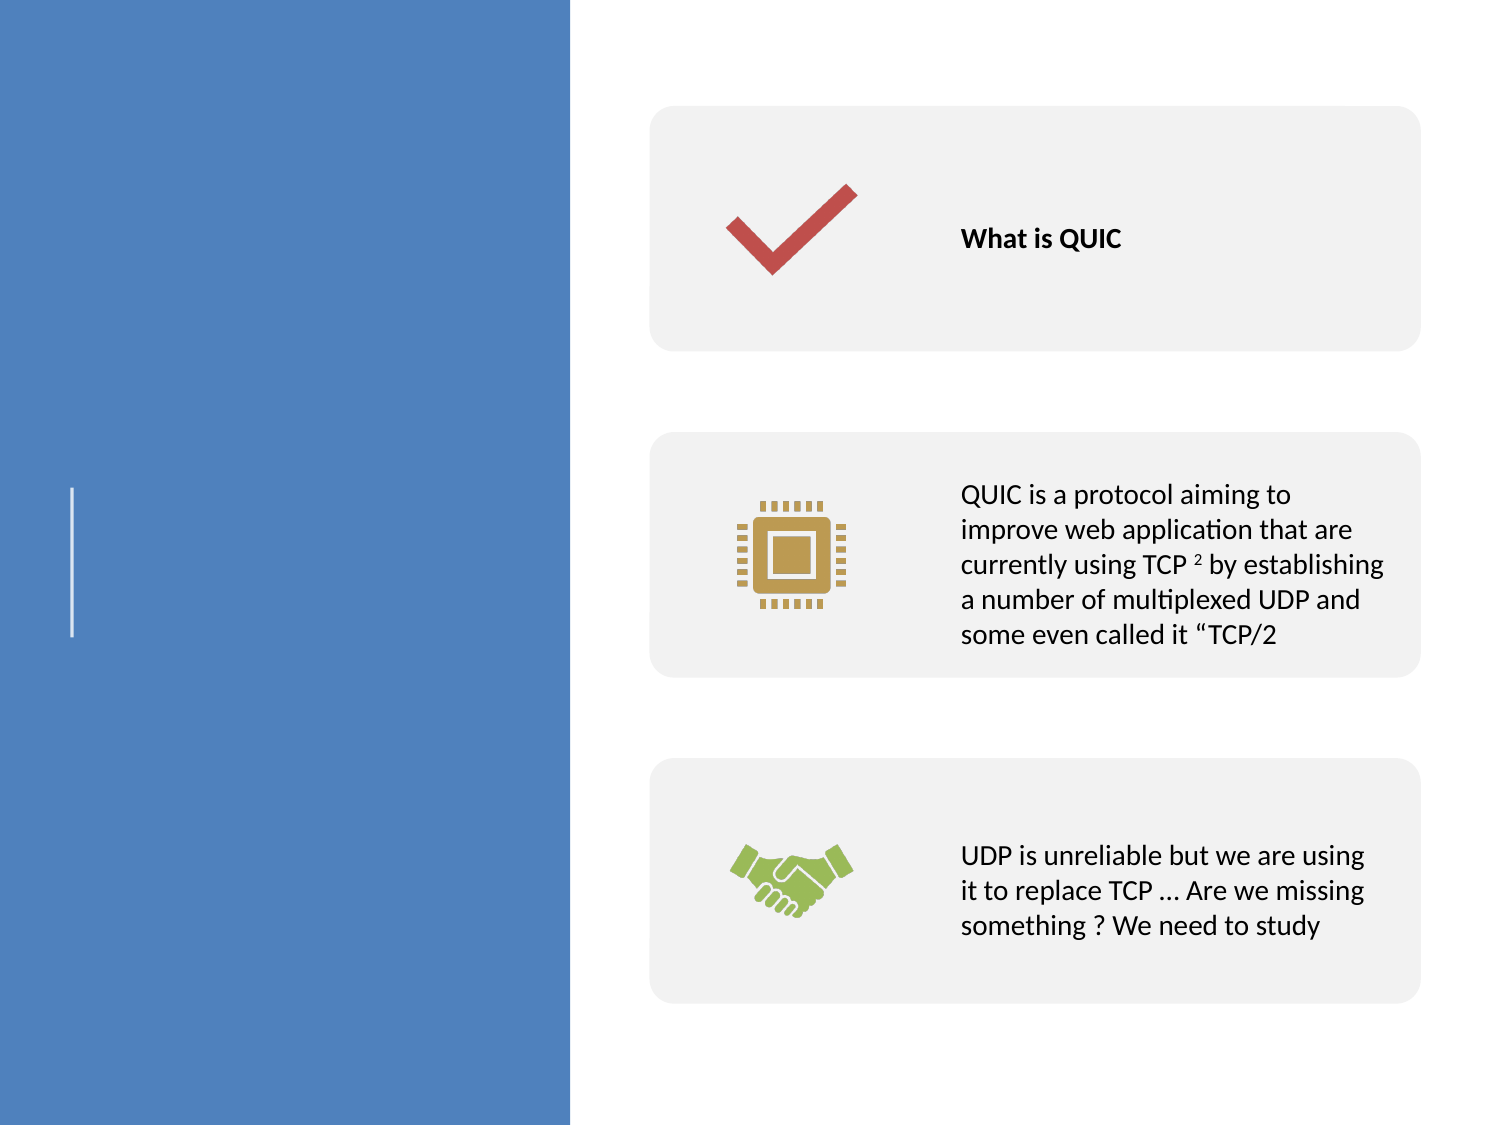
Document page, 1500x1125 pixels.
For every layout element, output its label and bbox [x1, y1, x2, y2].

list [649, 105, 1422, 1020]
text_box [0, 0, 572, 1125]
